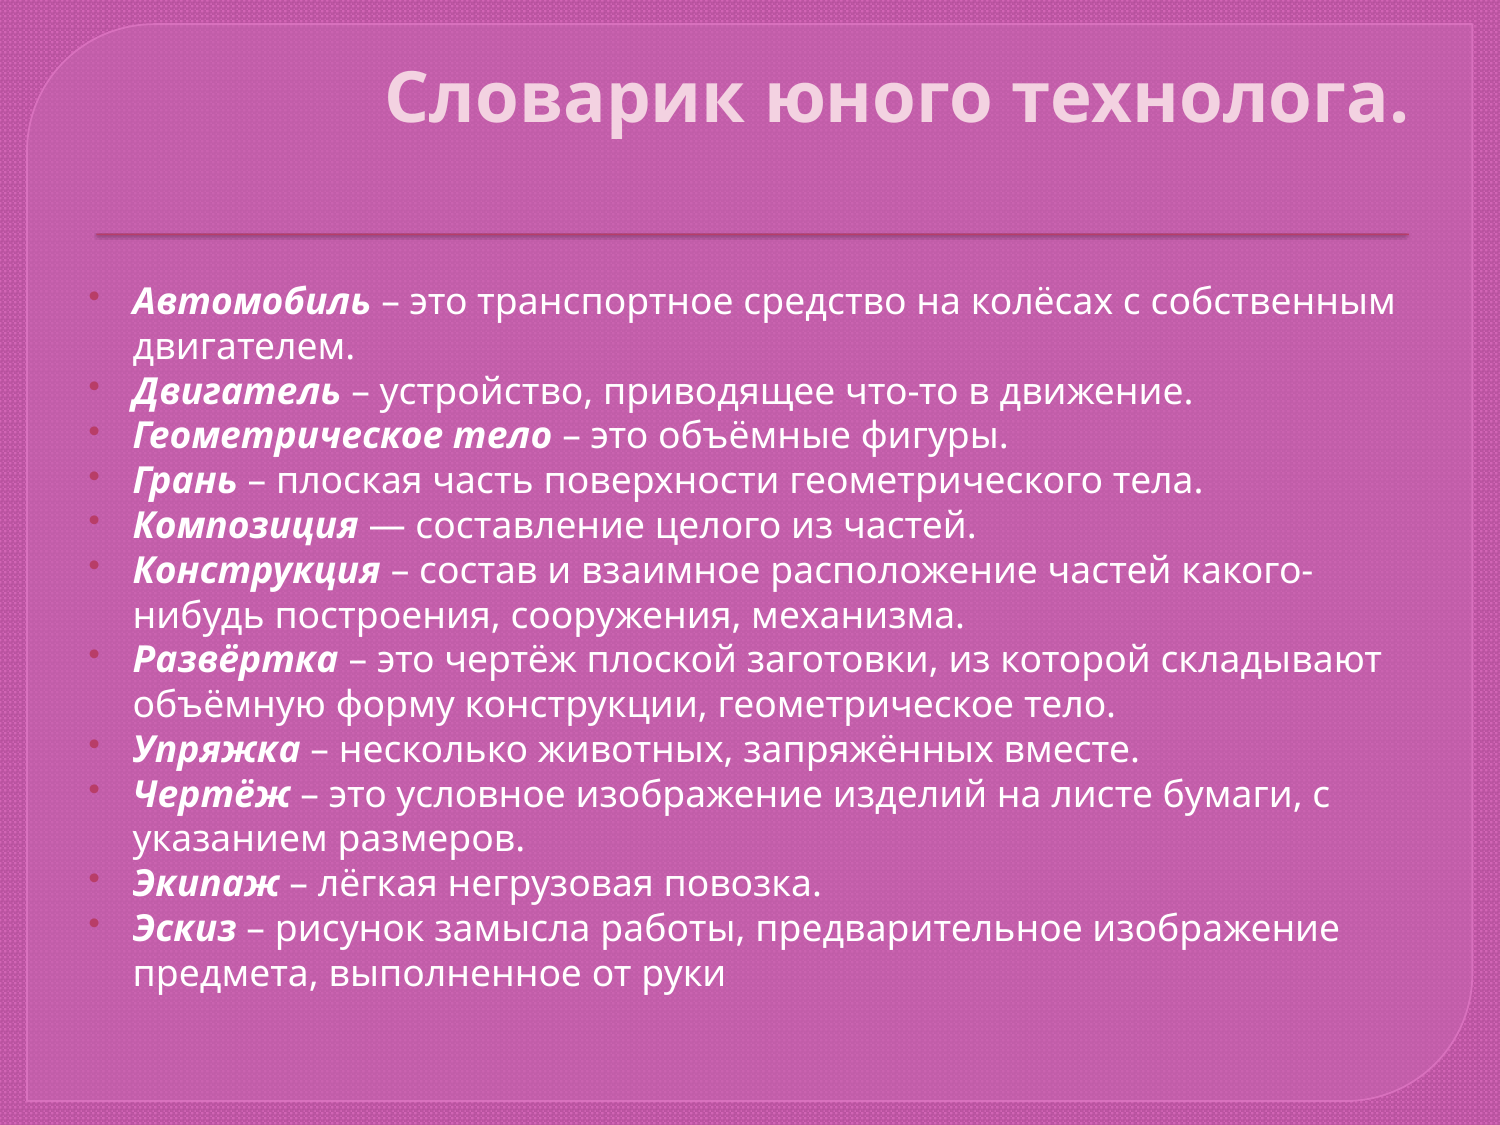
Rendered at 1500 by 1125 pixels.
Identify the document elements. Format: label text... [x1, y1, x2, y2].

title Словарик юного технолога. [75, 41, 1425, 230]
list Автомобиль – это транспортное средство на колёсах с собственным двигателем. Двигатель – устройство, приводящее что-то в движение. Геометрическое тело – это объёмные фигуры. Грань – плоская часть поверхности геометрического тела. Композиция — составление целого из частей. Конструкция – состав и взаимное расположение частей какого-нибудь построения, сооружения, механизма. Развёртка – это чертёж плоской заготовки, из которой складывают объёмную форму конструкции, геометрическое тело. Упряжка – несколько животных, запряжённых вместе. Чертёж – это условное изображение изделий на листе бумаги, с указанием размеров. Экипаж – лёгкая негрузовая повозка. Эскиз – рисунок замысла работы, предварительное изображение предмета, выполненное от руки [75, 270, 1425, 1013]
